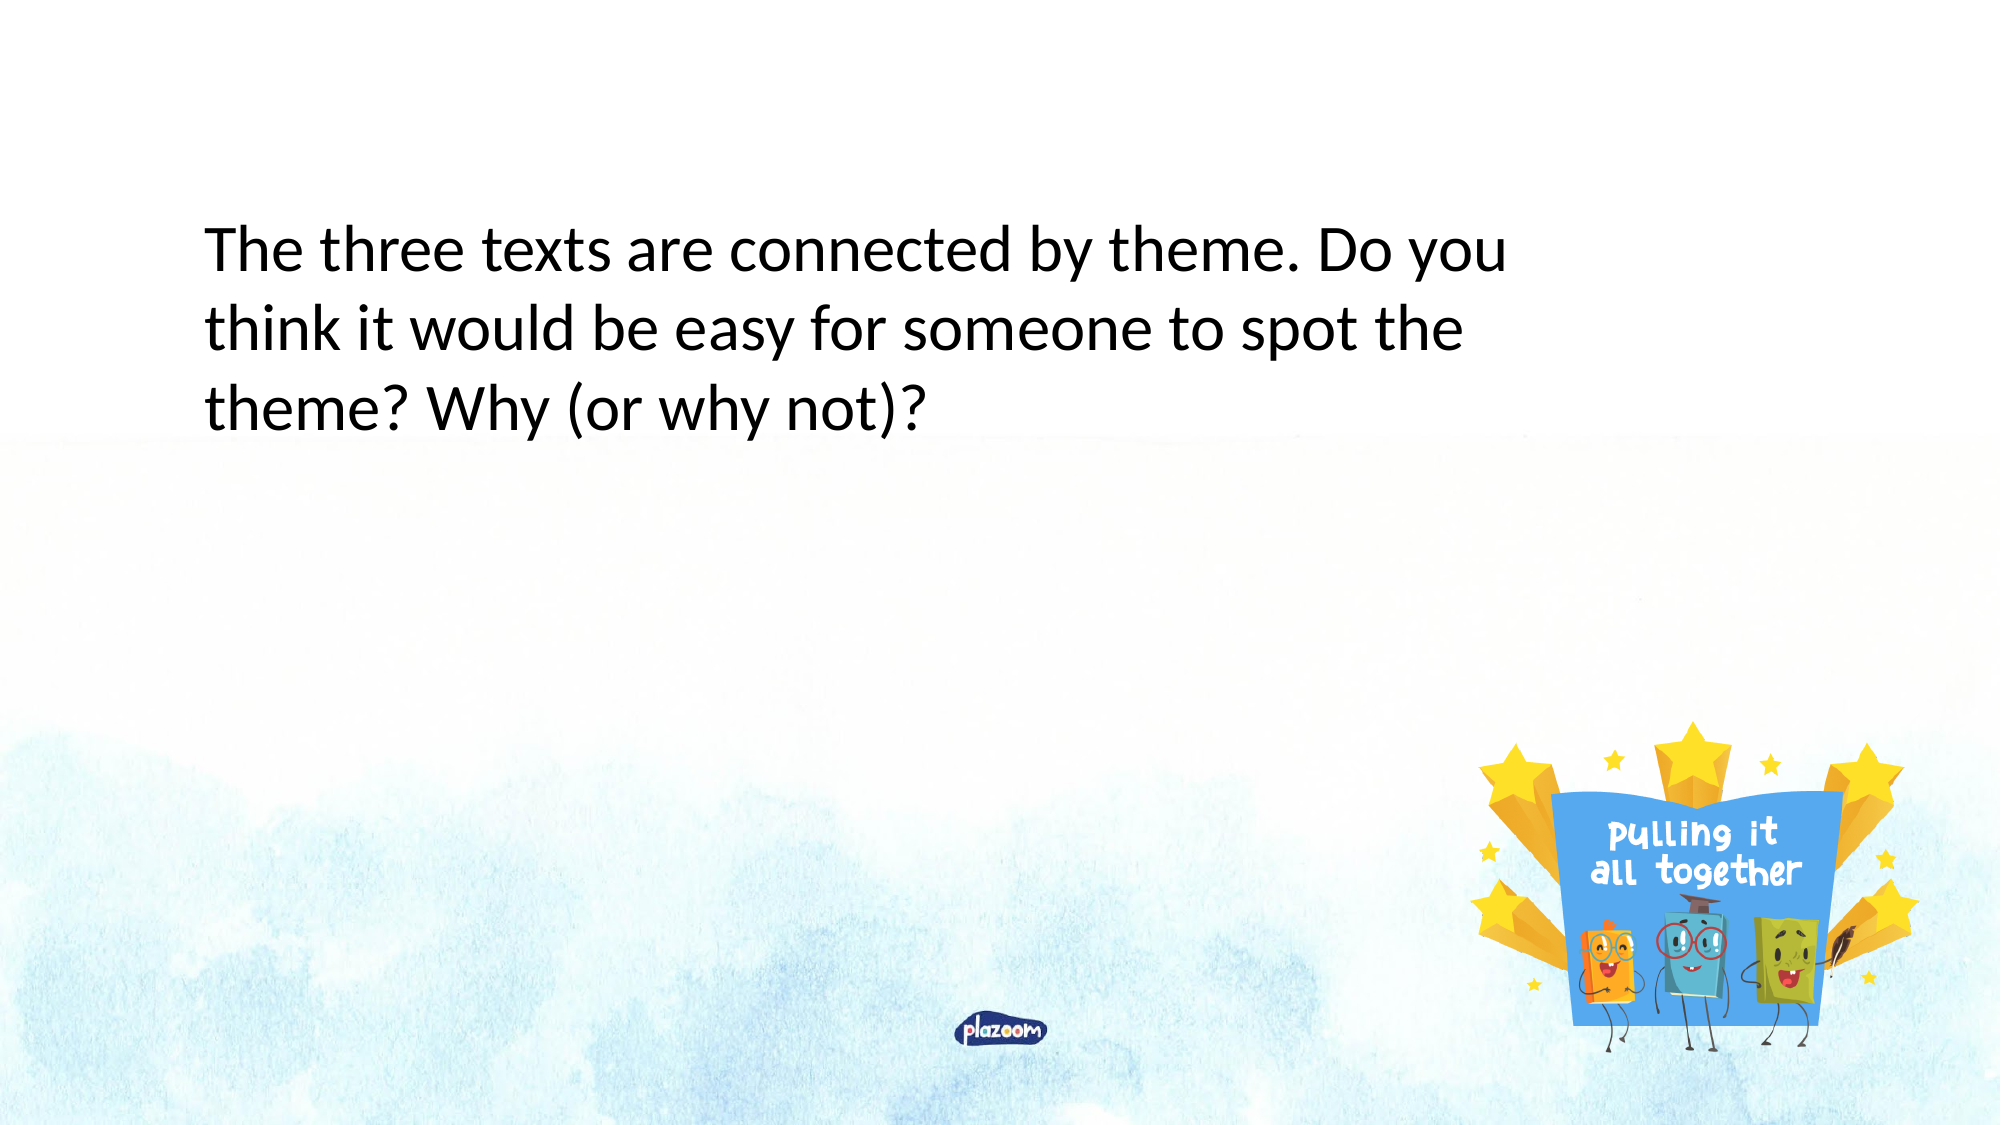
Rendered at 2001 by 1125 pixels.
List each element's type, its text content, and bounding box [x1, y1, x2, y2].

text_box The three texts are connected by theme. Do you think it would be easy for someone to spot the theme? Why (or why not)? [189, 196, 1600, 452]
picture [0, 0, 2000, 1125]
